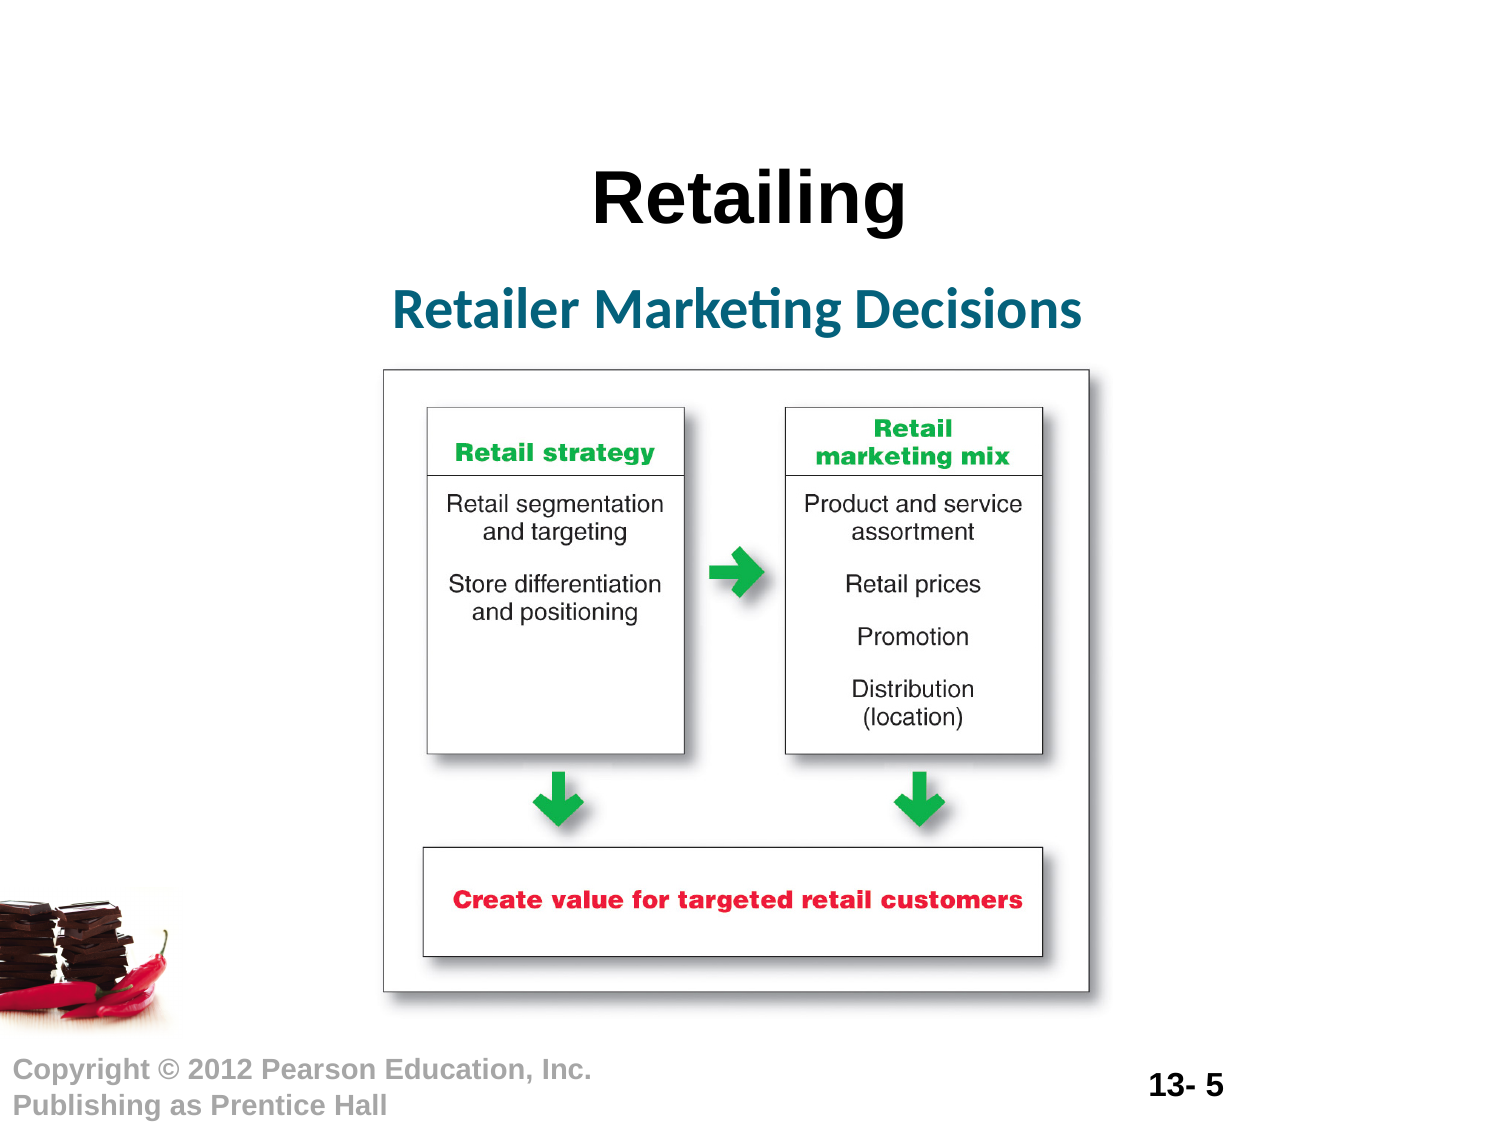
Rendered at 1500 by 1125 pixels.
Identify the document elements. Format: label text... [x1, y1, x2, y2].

title Retailing [112, 99, 1388, 288]
picture [0, 887, 183, 1039]
list Retailer Marketing Decisions [149, 262, 1326, 326]
picture [374, 362, 1113, 1021]
